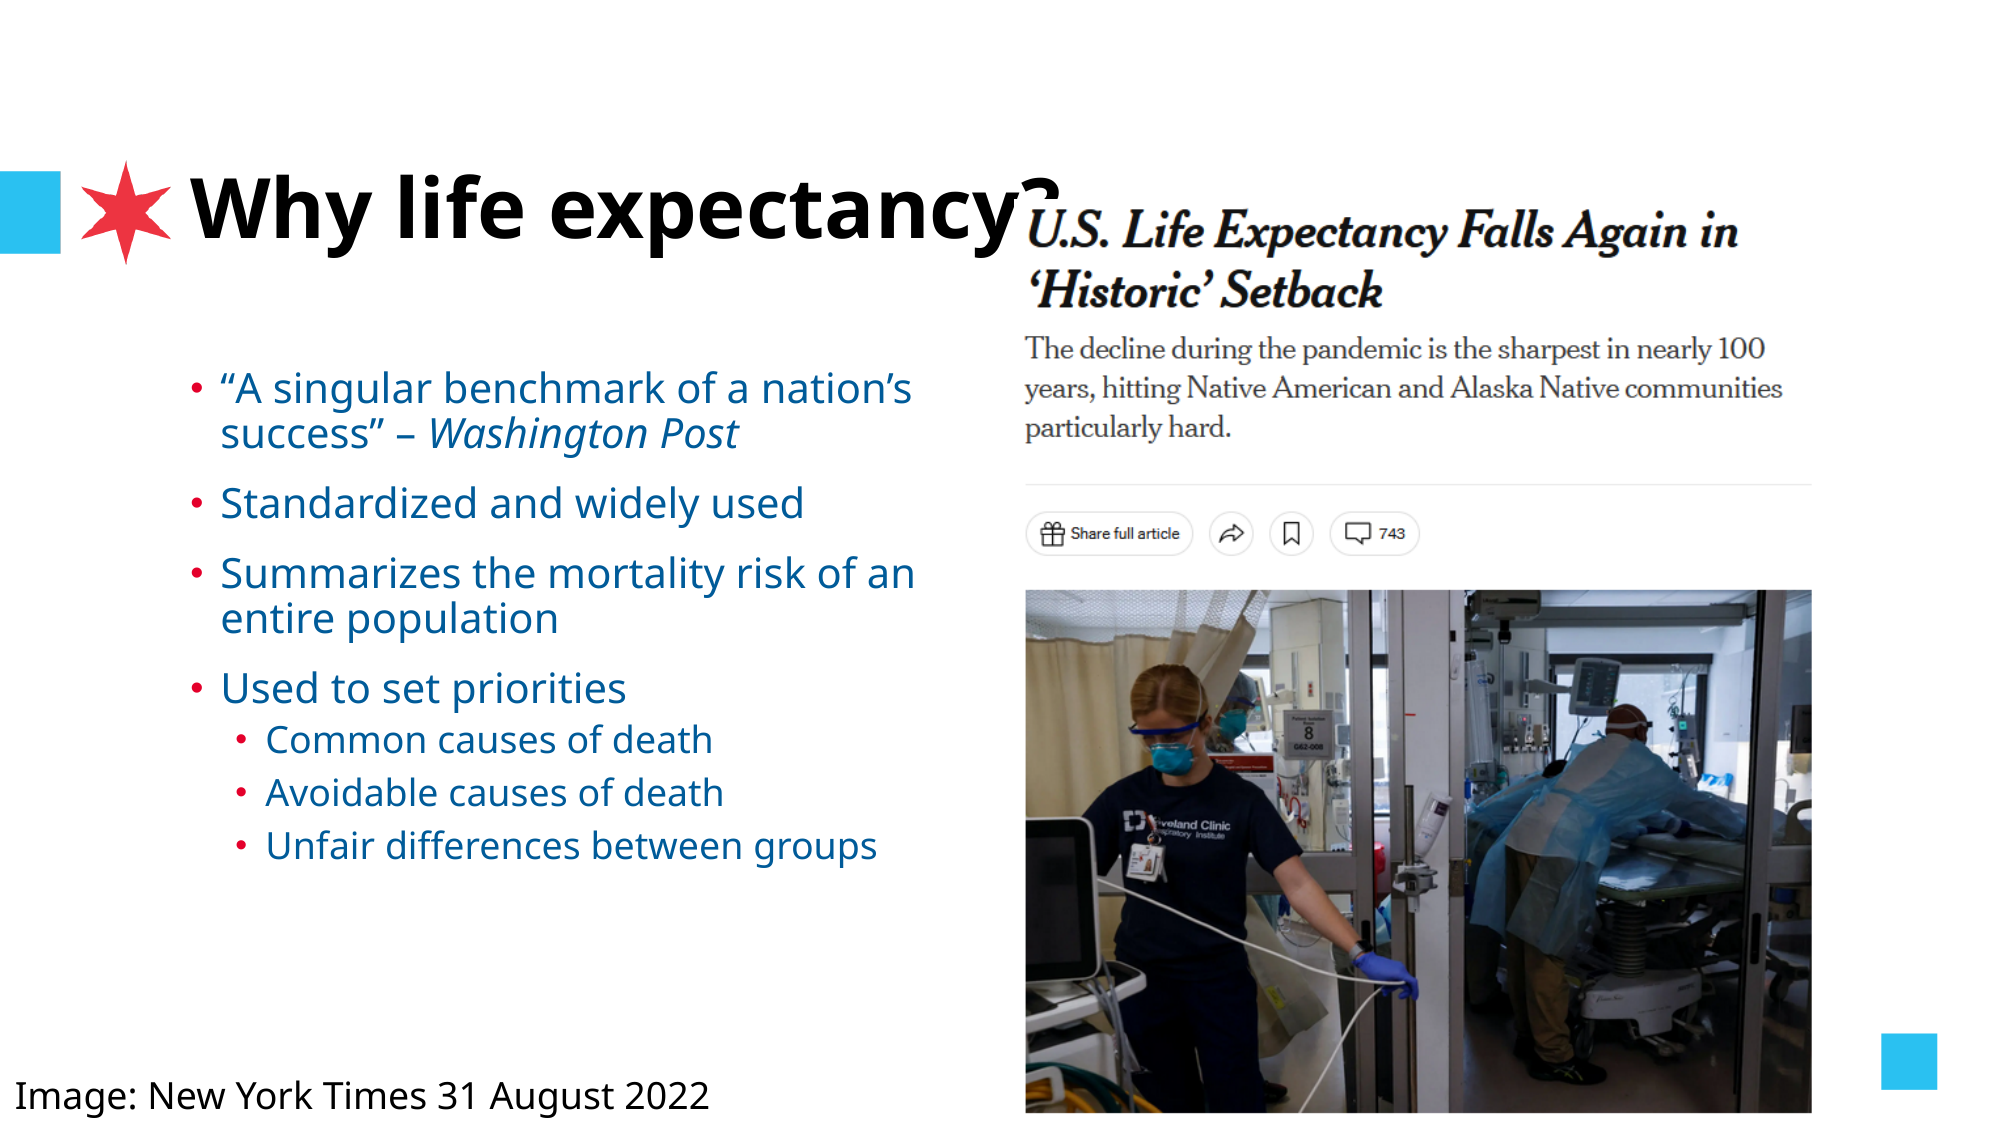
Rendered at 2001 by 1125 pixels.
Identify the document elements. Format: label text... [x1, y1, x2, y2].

title Why life expectancy? [175, 79, 1826, 344]
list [1018, 202, 1822, 1123]
picture [1881, 1033, 1938, 1090]
picture [0, 160, 171, 265]
list “A singular benchmark of a nation’s success” – Washington Post Standardized and widely used Summarizes the mortality risk of an entire population Used to set priorities Common causes of death Avoidable causes of death Unfair differences between groups [175, 360, 956, 1013]
text_box Image: New York Times 31 August 2022 [0, 1064, 1014, 1125]
